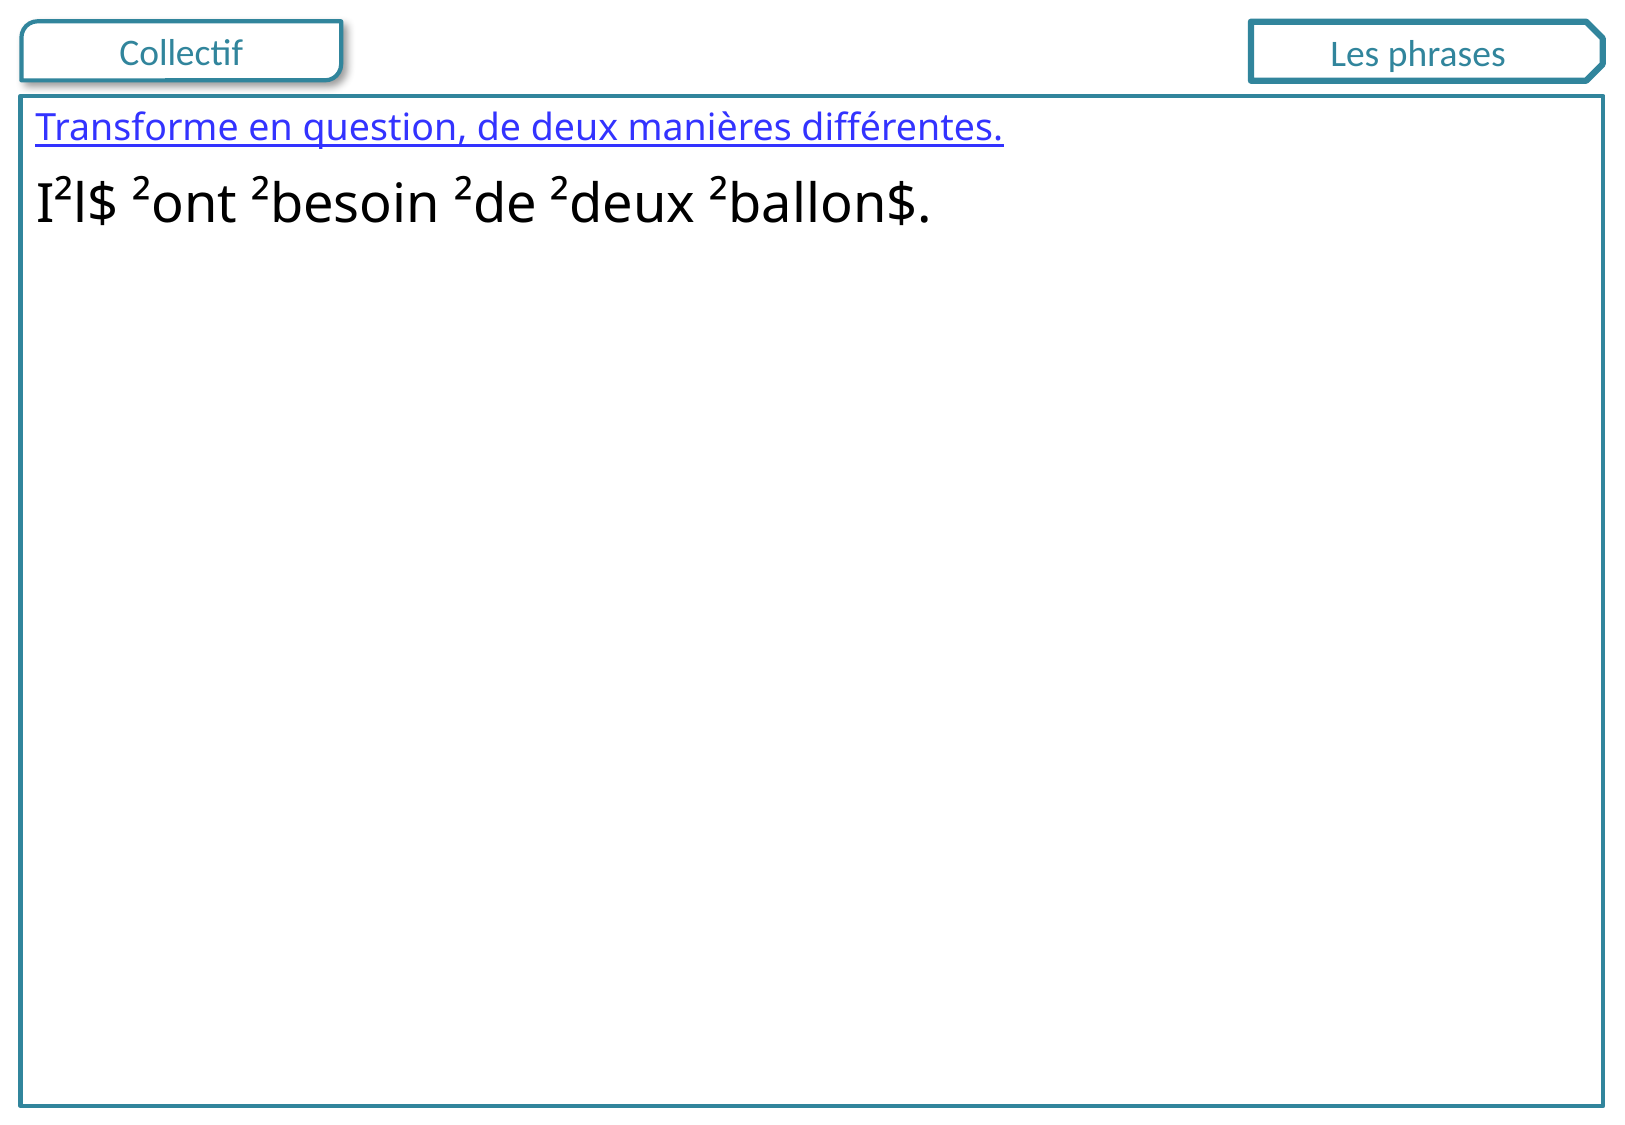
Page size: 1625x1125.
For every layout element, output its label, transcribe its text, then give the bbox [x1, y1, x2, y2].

list Les phrases [1251, 21, 1585, 81]
list Transforme en question, de deux manières différentes. [18, 94, 1605, 1108]
list I²l$ ²ont ²besoin ²de ²deux ²ballon$. [21, 160, 1604, 1106]
